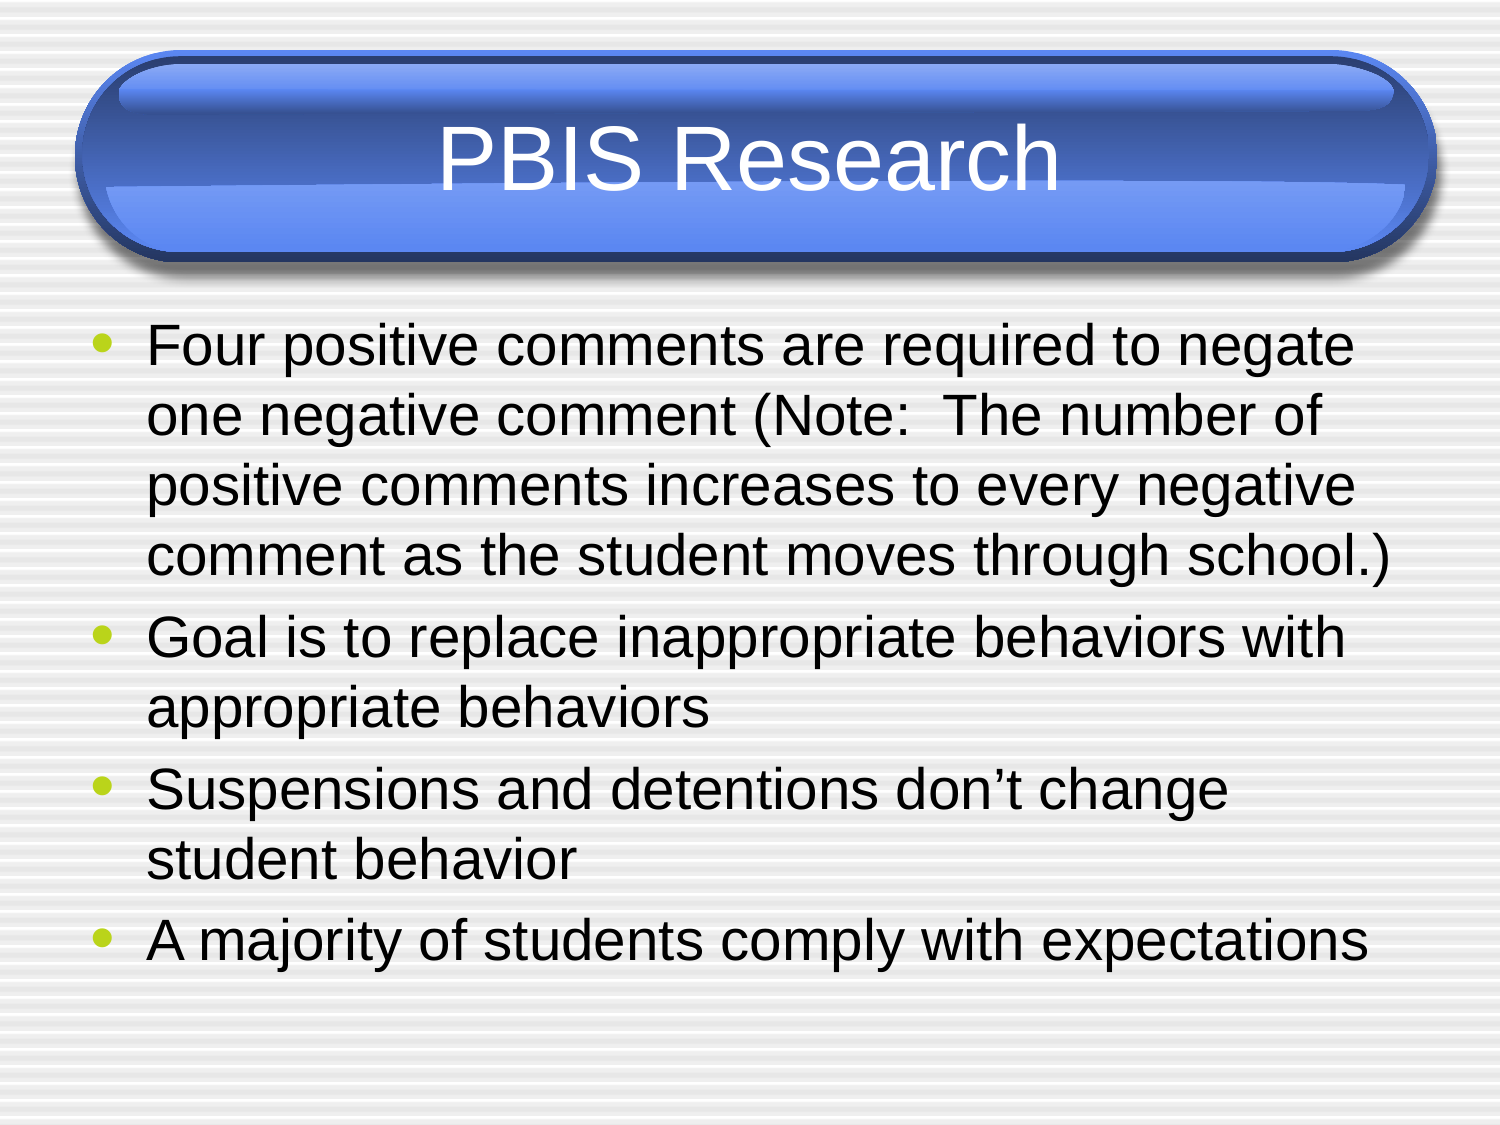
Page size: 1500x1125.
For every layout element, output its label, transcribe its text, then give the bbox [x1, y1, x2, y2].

title PBIS Research [112, 60, 1388, 249]
list Four positive comments are required to negate one negative comment (Note: The number of positive comments increases to every negative comment as the student moves through school.) Goal is to replace inappropriate behaviors with appropriate behaviors Suspensions and detentions don’t change student behavior A majority of students comply with expectations [74, 299, 1438, 1001]
picture [0, 0, 1500, 1125]
